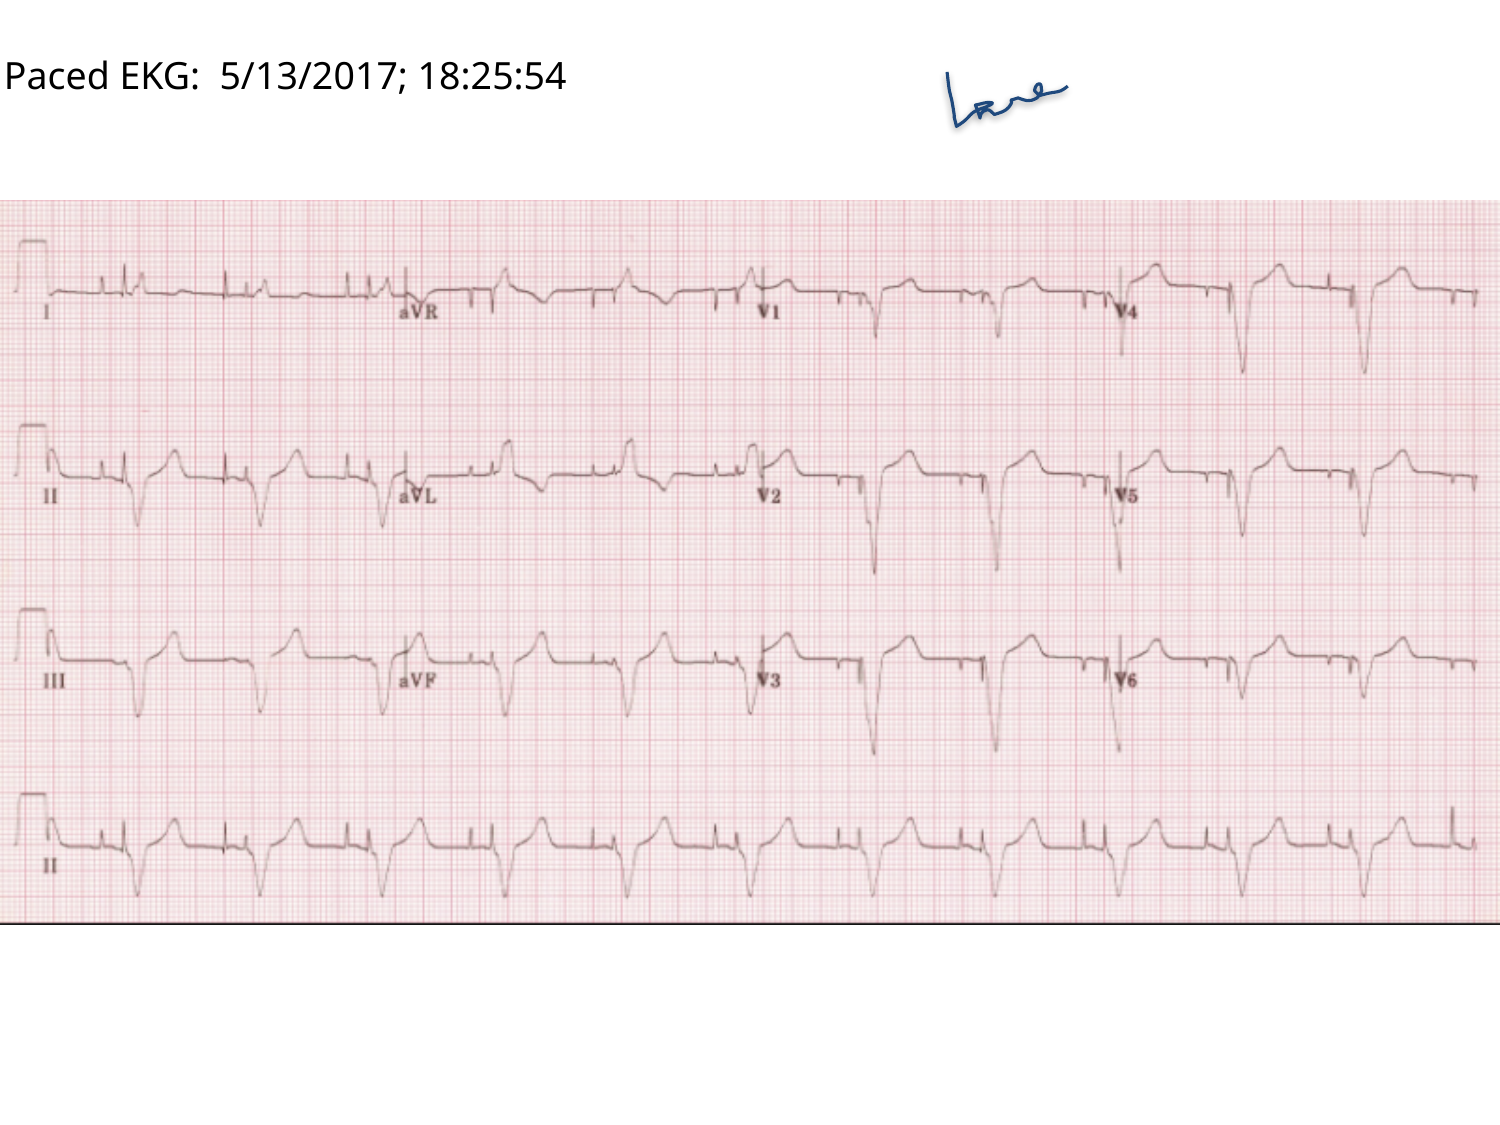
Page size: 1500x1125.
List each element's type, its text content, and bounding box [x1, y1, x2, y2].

text_box [944, 71, 1070, 129]
picture [0, 199, 1500, 925]
text_box Paced EKG: 5/13/2017; 18:25:54 [0, 44, 582, 150]
